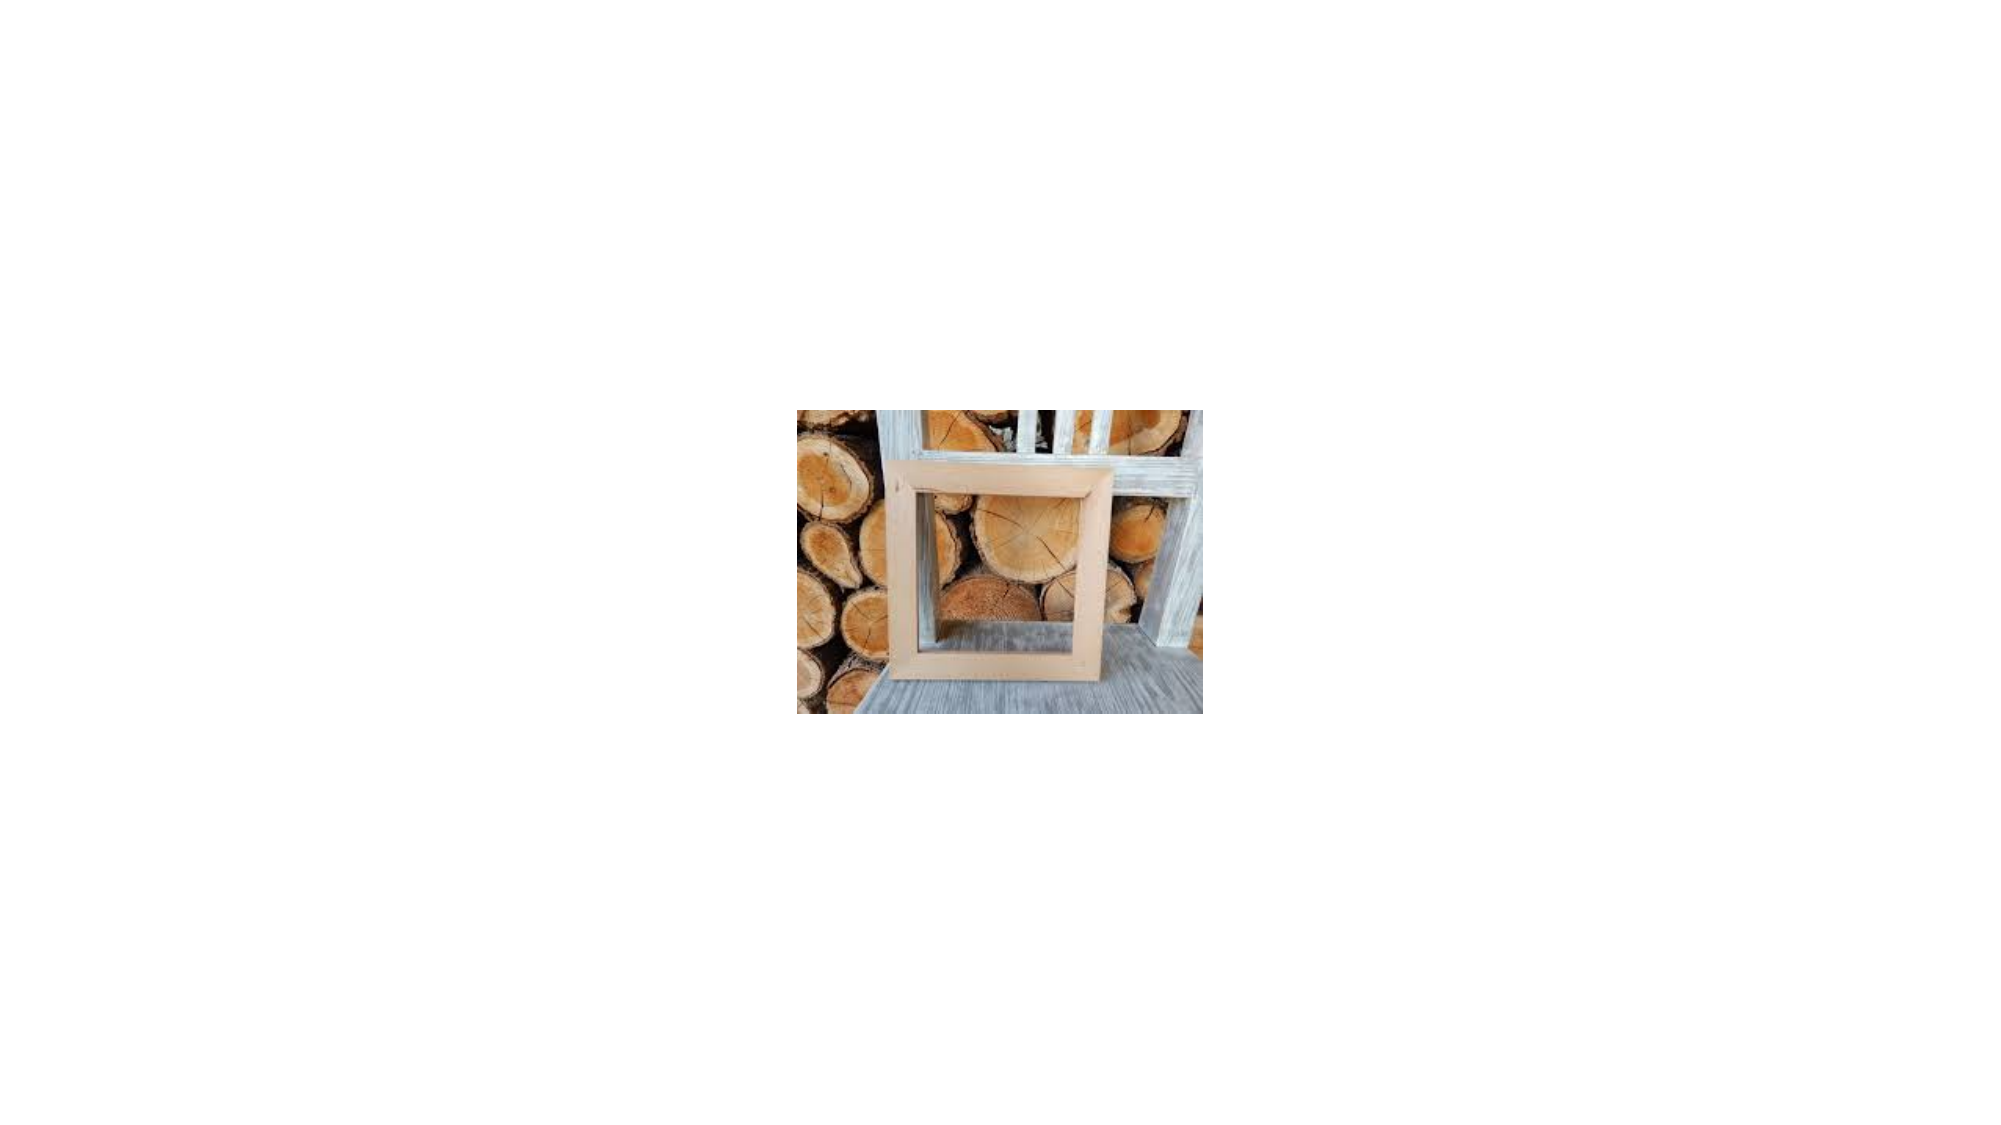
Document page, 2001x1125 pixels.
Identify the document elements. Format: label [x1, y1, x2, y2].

picture [797, 410, 1203, 715]
